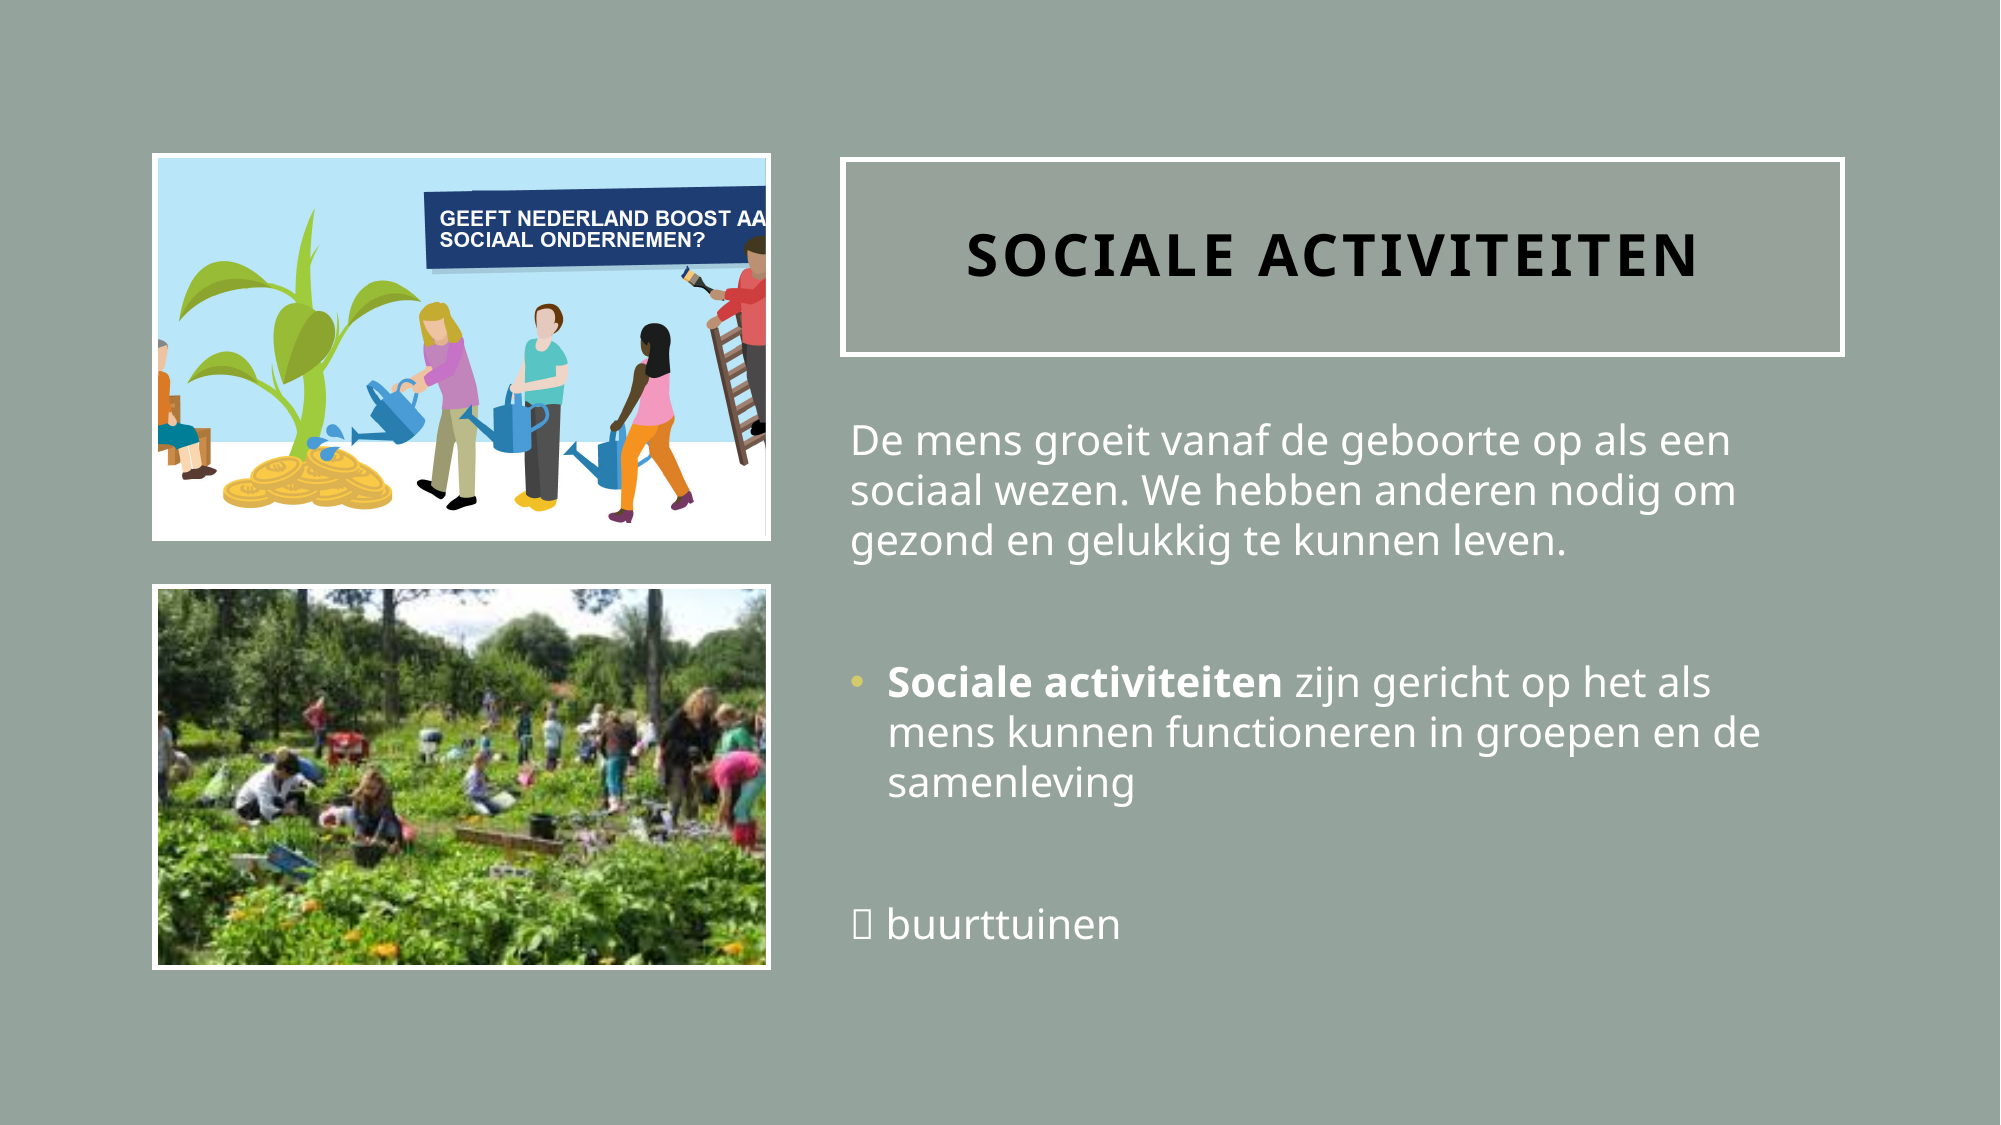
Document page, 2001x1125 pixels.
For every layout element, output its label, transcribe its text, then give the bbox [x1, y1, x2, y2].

picture [157, 588, 766, 966]
title Sociale activiteiten [840, 157, 1845, 357]
list De mens groeit vanaf de geboorte op als een sociaal wezen. We hebben anderen nodig om gezond en gelukkig te kunnen leven. Sociale activiteiten zijn gericht op het als mens kunnen functioneren in groepen en de samenleving  buurttuinen [834, 406, 1843, 966]
picture [157, 158, 766, 537]
